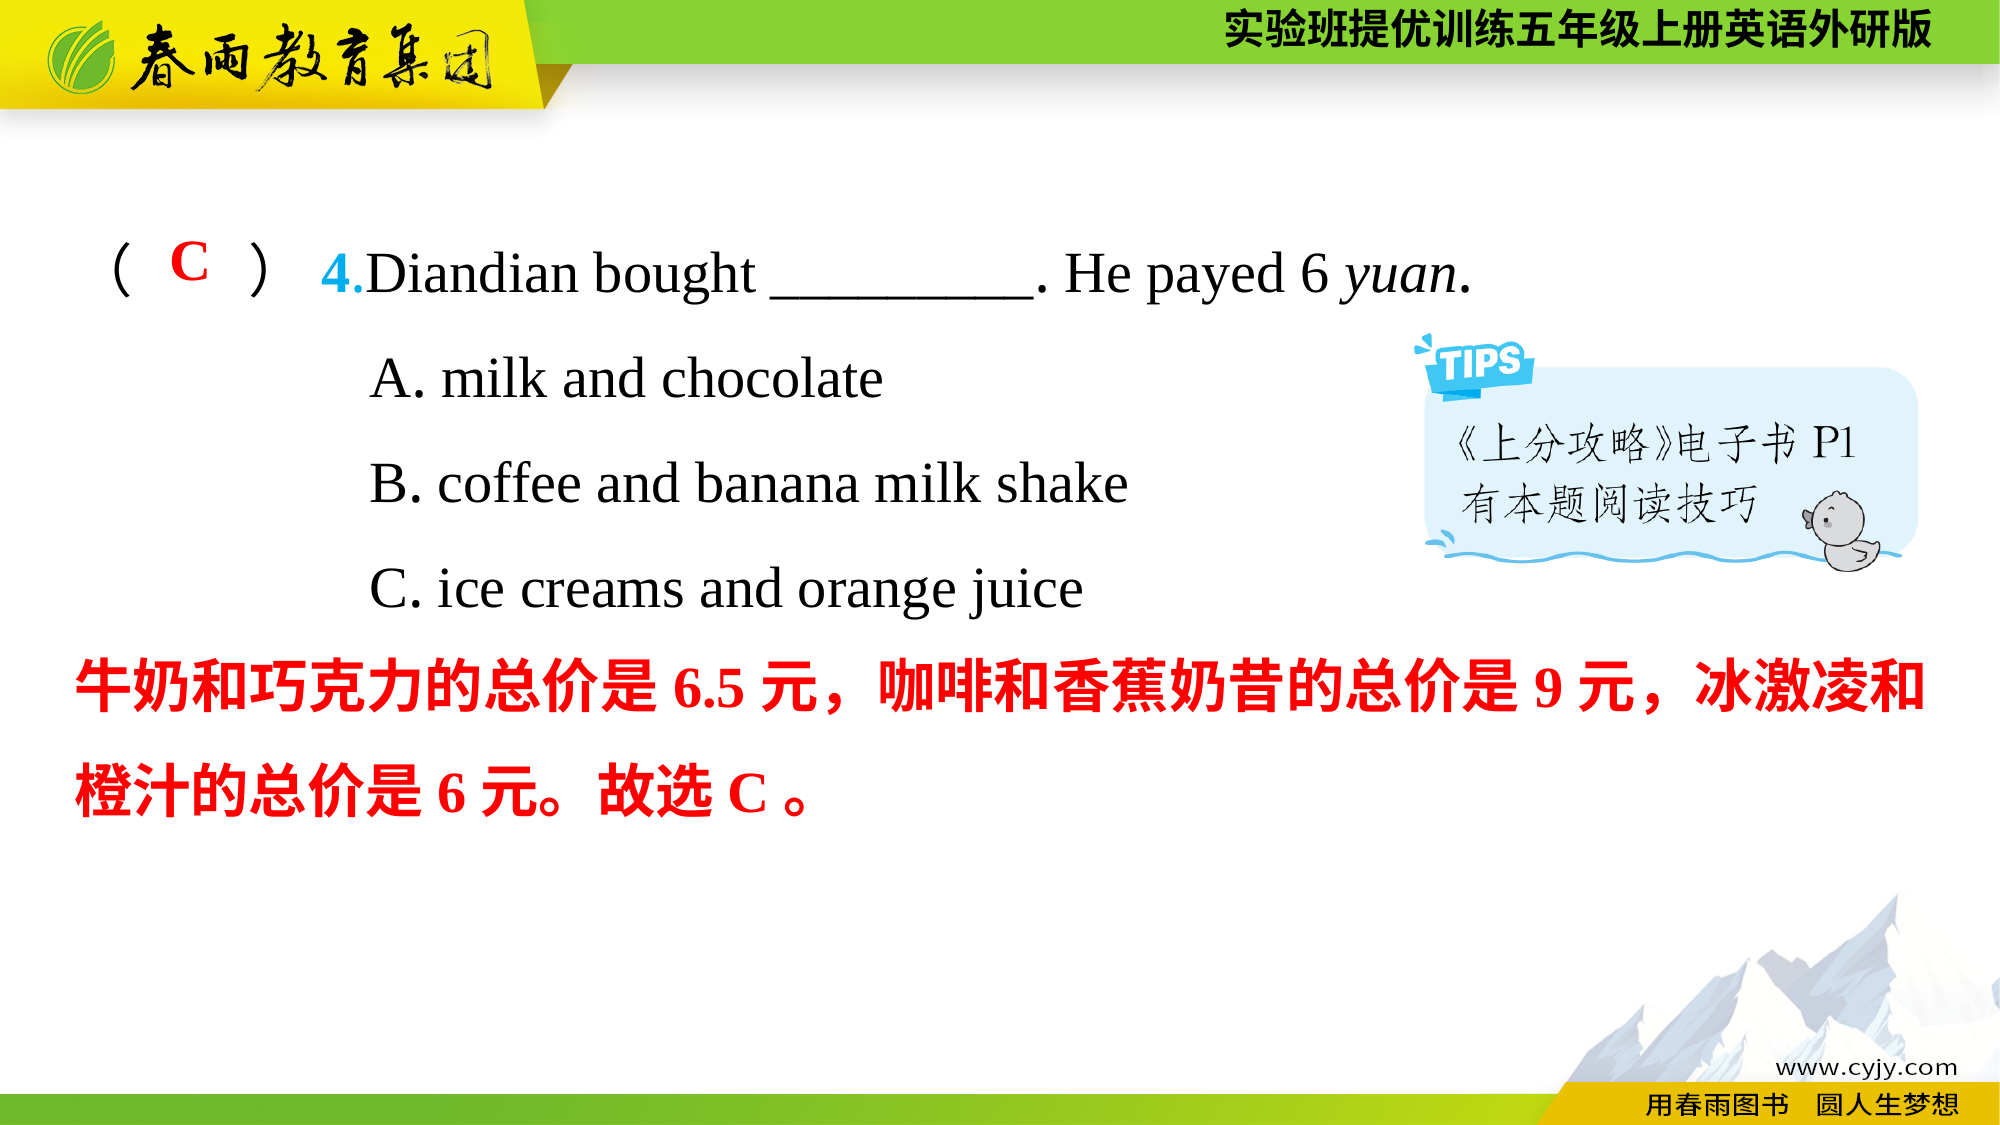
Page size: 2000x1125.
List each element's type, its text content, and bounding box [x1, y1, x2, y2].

text_box C [154, 215, 227, 300]
list （ ）4.Diandian bought _________. He payed 6 yuan. A. milk and chocolate B. coffee and banana milk shake C. ice creams and orange juice [59, 191, 1944, 606]
text_box 牛奶和巧克力的总价是6.5元，咖啡和香蕉奶昔的总价是9元，冰激凌和橙汁的总价是6元。故选C。 [59, 606, 1944, 832]
picture [0, 0, 2000, 1125]
